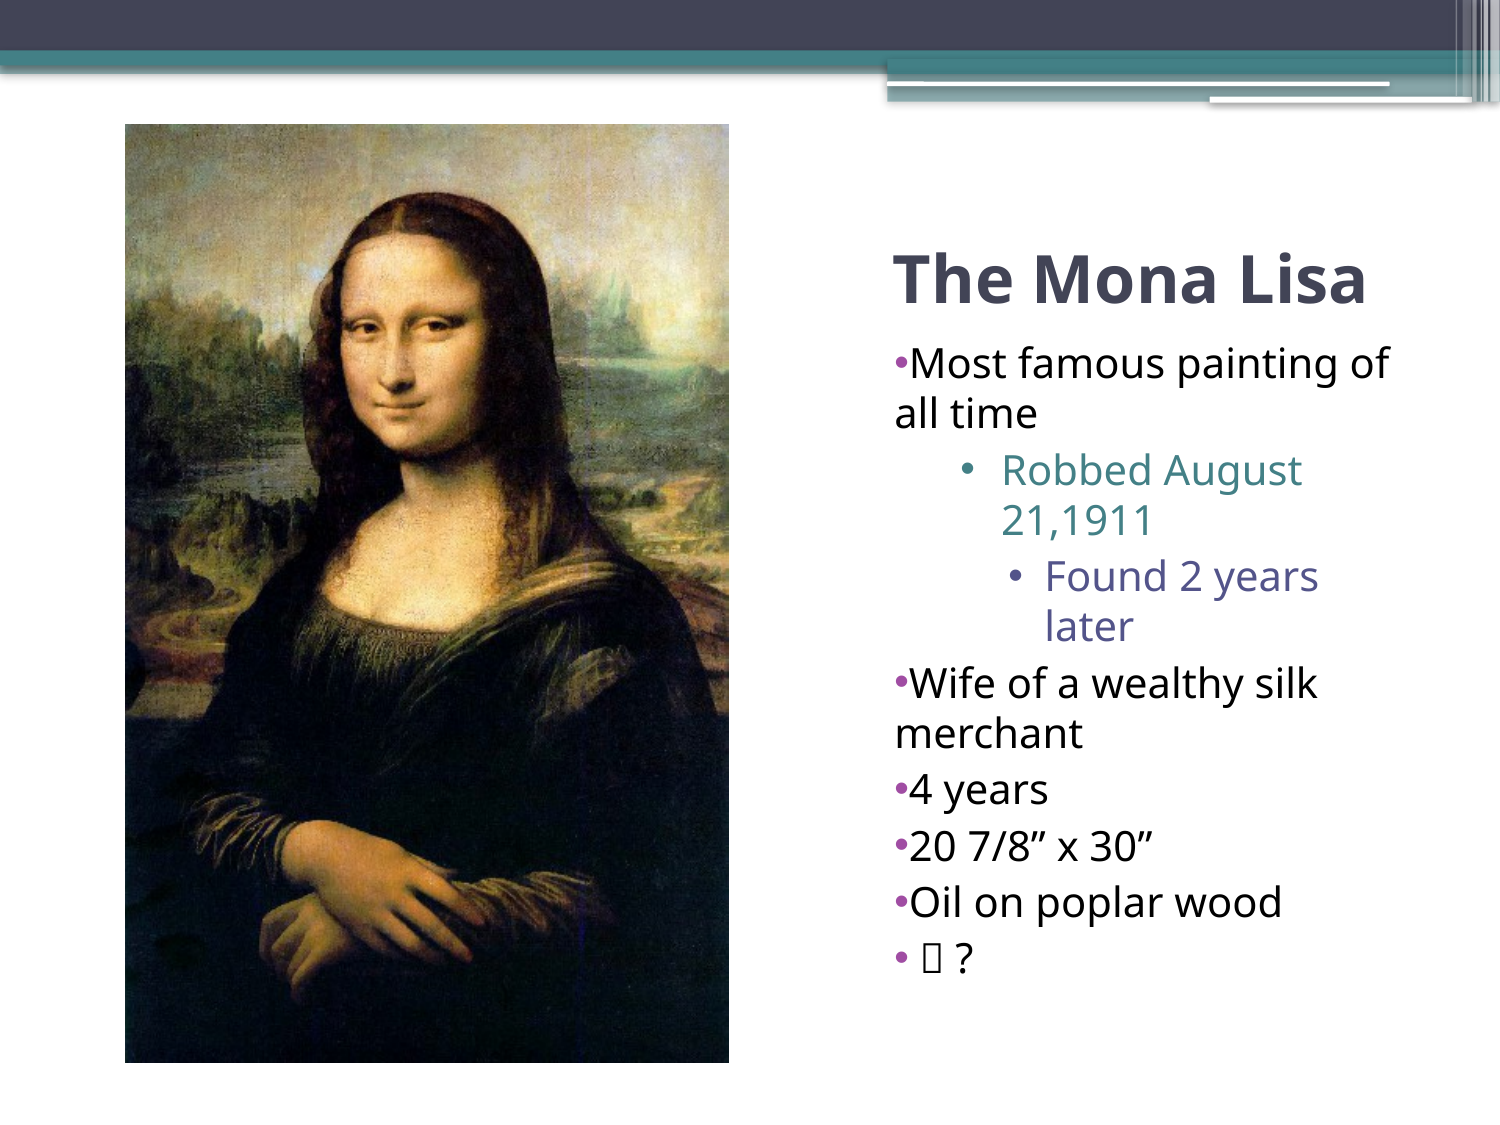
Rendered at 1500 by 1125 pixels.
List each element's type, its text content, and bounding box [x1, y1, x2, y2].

picture [124, 124, 729, 1063]
title The Mona Lisa [878, 180, 1434, 325]
list Most famous painting of all time Robbed August 21,1911 Found 2 years later Wife of a wealthy silk merchant 4 years 20 7/8” x 30” Oil on poplar wood  ? [878, 329, 1434, 1088]
